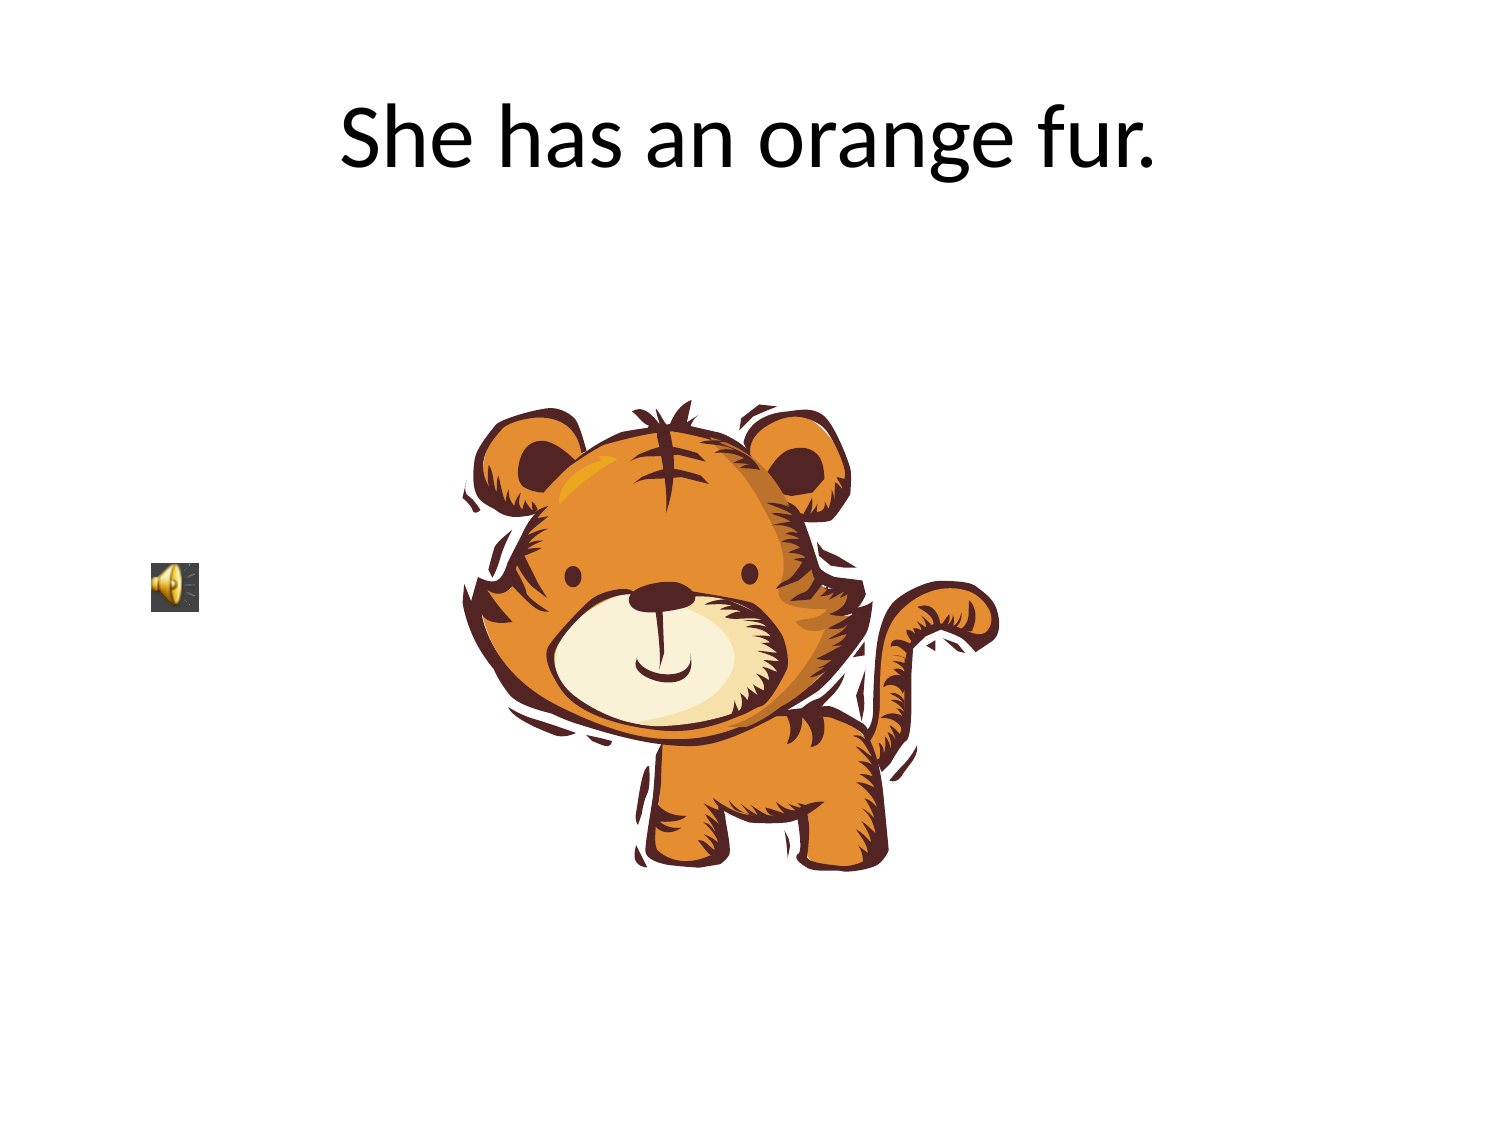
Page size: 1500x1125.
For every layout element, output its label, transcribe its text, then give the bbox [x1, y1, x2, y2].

picture [149, 562, 201, 613]
picture [462, 399, 1000, 872]
title She has an orange fur. [75, 37, 1425, 225]
